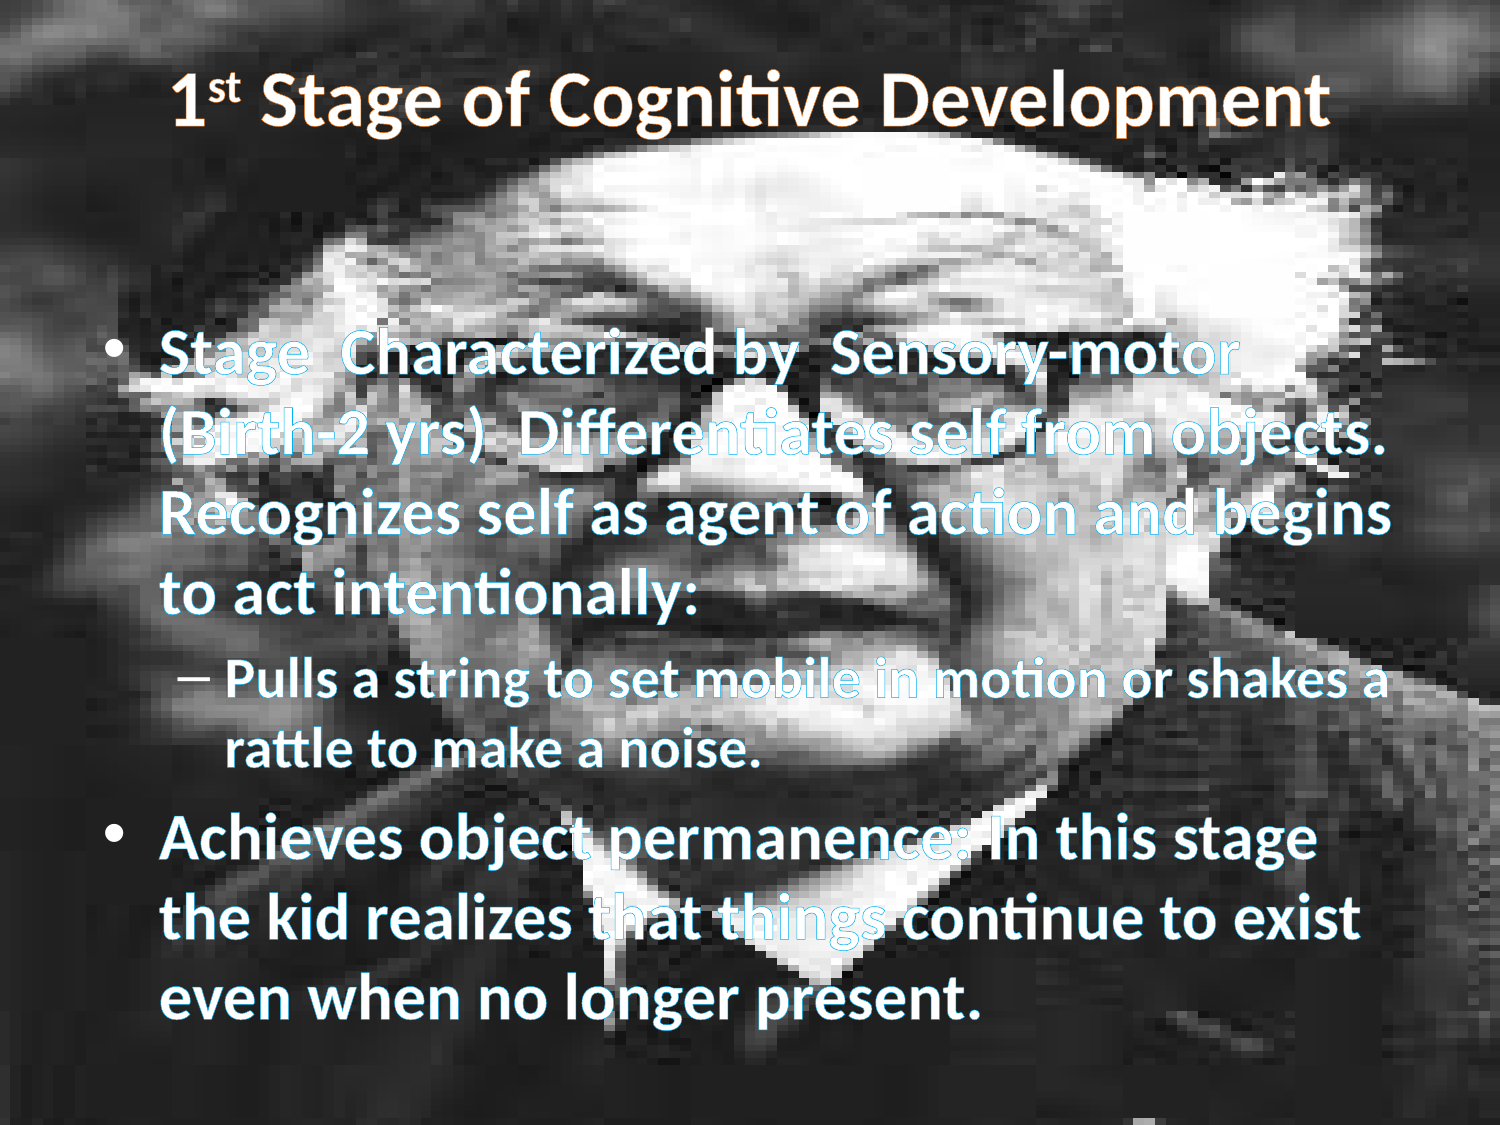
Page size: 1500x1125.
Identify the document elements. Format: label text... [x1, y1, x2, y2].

list Stage Characterized by Sensory-motor (Birth-2 yrs) Differentiates self from objects. Recognizes self as agent of action and begins to act intentionally: Pulls a string to set mobile in motion or shakes a rattle to make a noise. Achieves object permanence: In this stage the kid realizes that things continue to exist even when no longer present. [87, 299, 1438, 1088]
picture [0, 0, 1500, 1125]
title 1st Stage of Cognitive Development [75, 0, 1425, 188]
